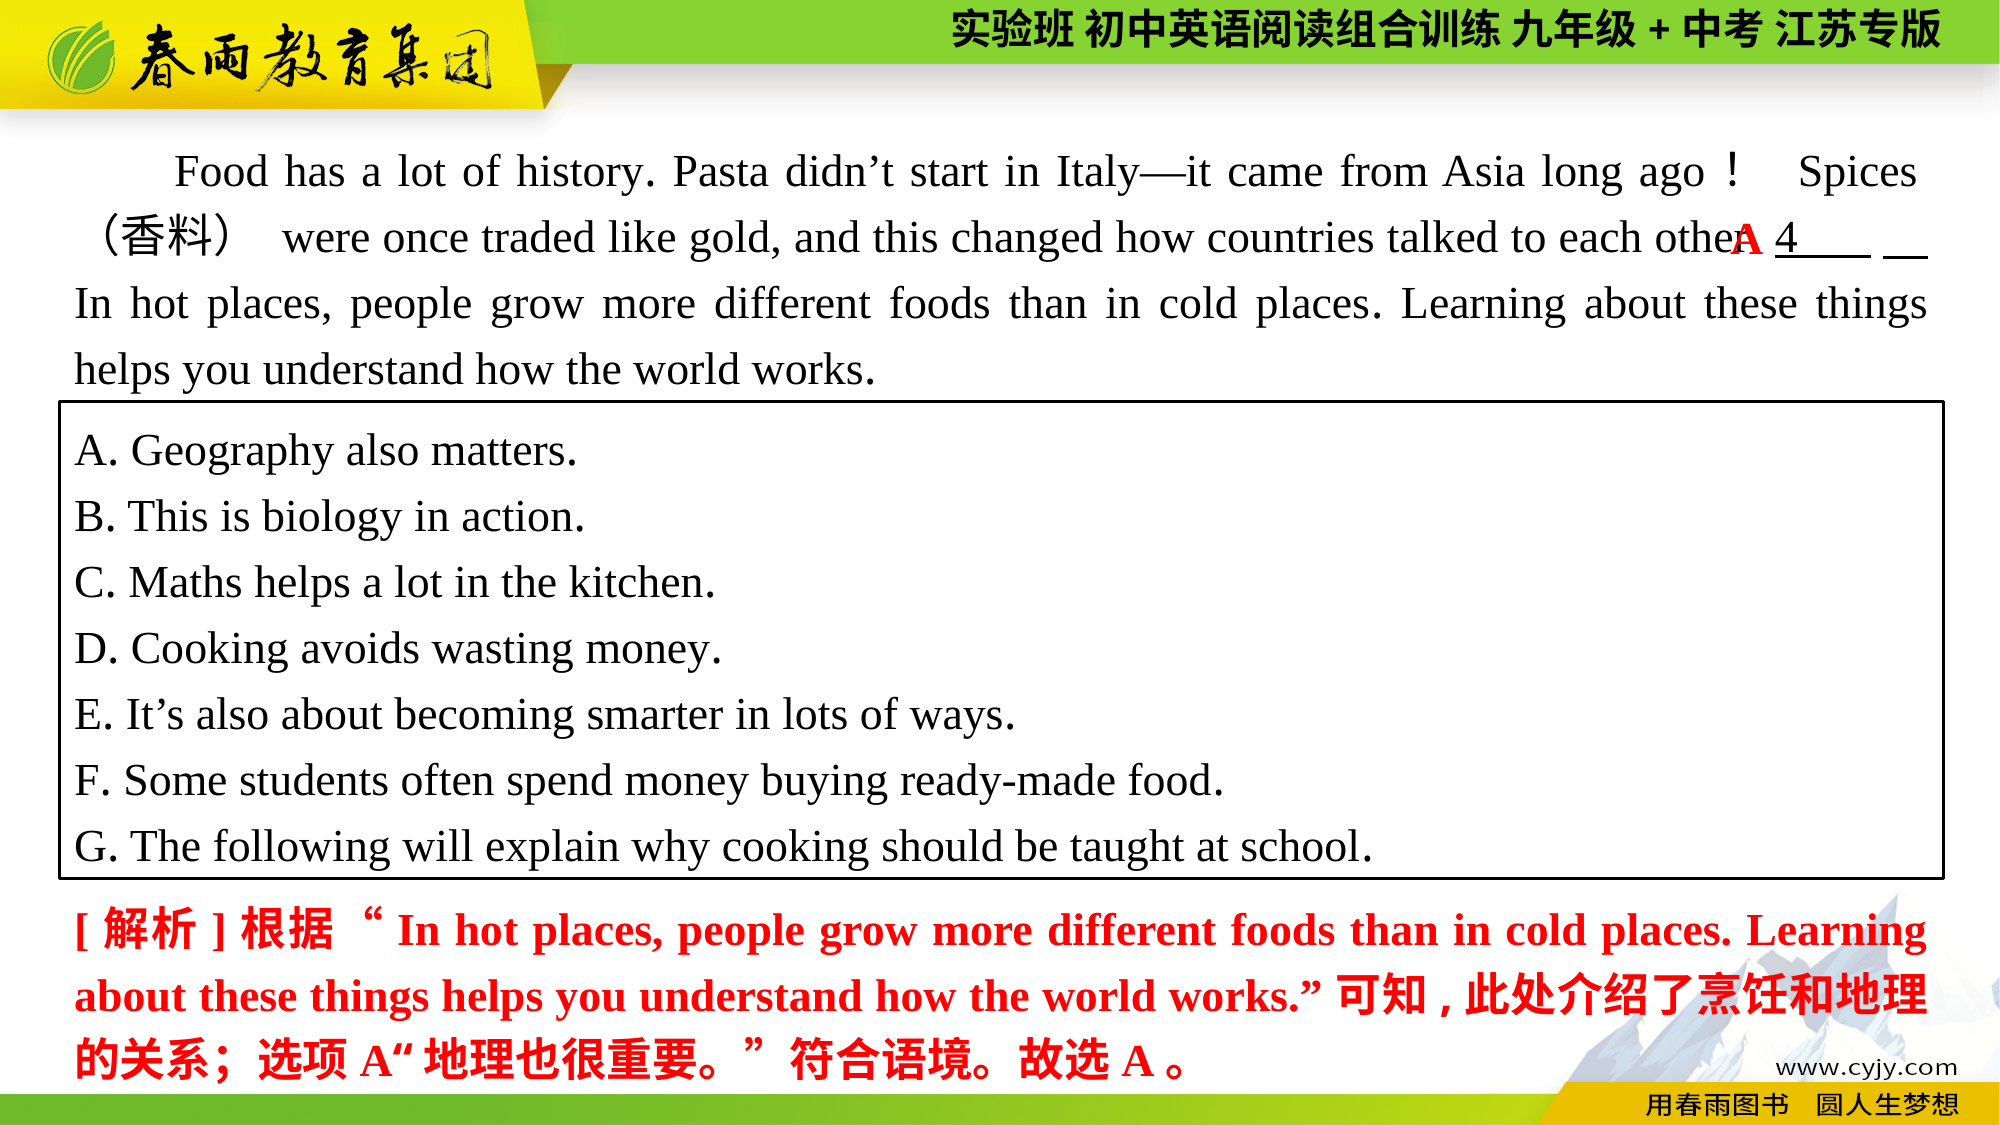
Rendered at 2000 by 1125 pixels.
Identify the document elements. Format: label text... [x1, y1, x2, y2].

text_box A. Geography also matters. B. This is biology in action. C. Maths helps a lot in the kitchen. D. Cooking avoids wasting money. E. It’s also about becoming smarter in lots of ways. F. Some students often spend money buying ready-made food. G. The following will explain why cooking should be taught at school. [59, 401, 1944, 879]
list Food has a lot of history. Pasta didn’t start in Italy—it came from Asia long ago！ Spices（香料） were once traded like gold, and this changed how countries talked to each other. 4 In hot places, people grow more different foods than in cold places. Learning about these things helps you understand how the world works. [59, 122, 1944, 401]
picture [0, 0, 2000, 1125]
text_box A [1715, 190, 1779, 272]
text_box [解析]根据“In hot places, people grow more different foods than in cold places. Learning about these things helps you understand how the world works.”可知,此处介绍了烹饪和地理的关系；选项A“地理也很重要。”符合语境。故选A。 [59, 880, 1944, 1094]
